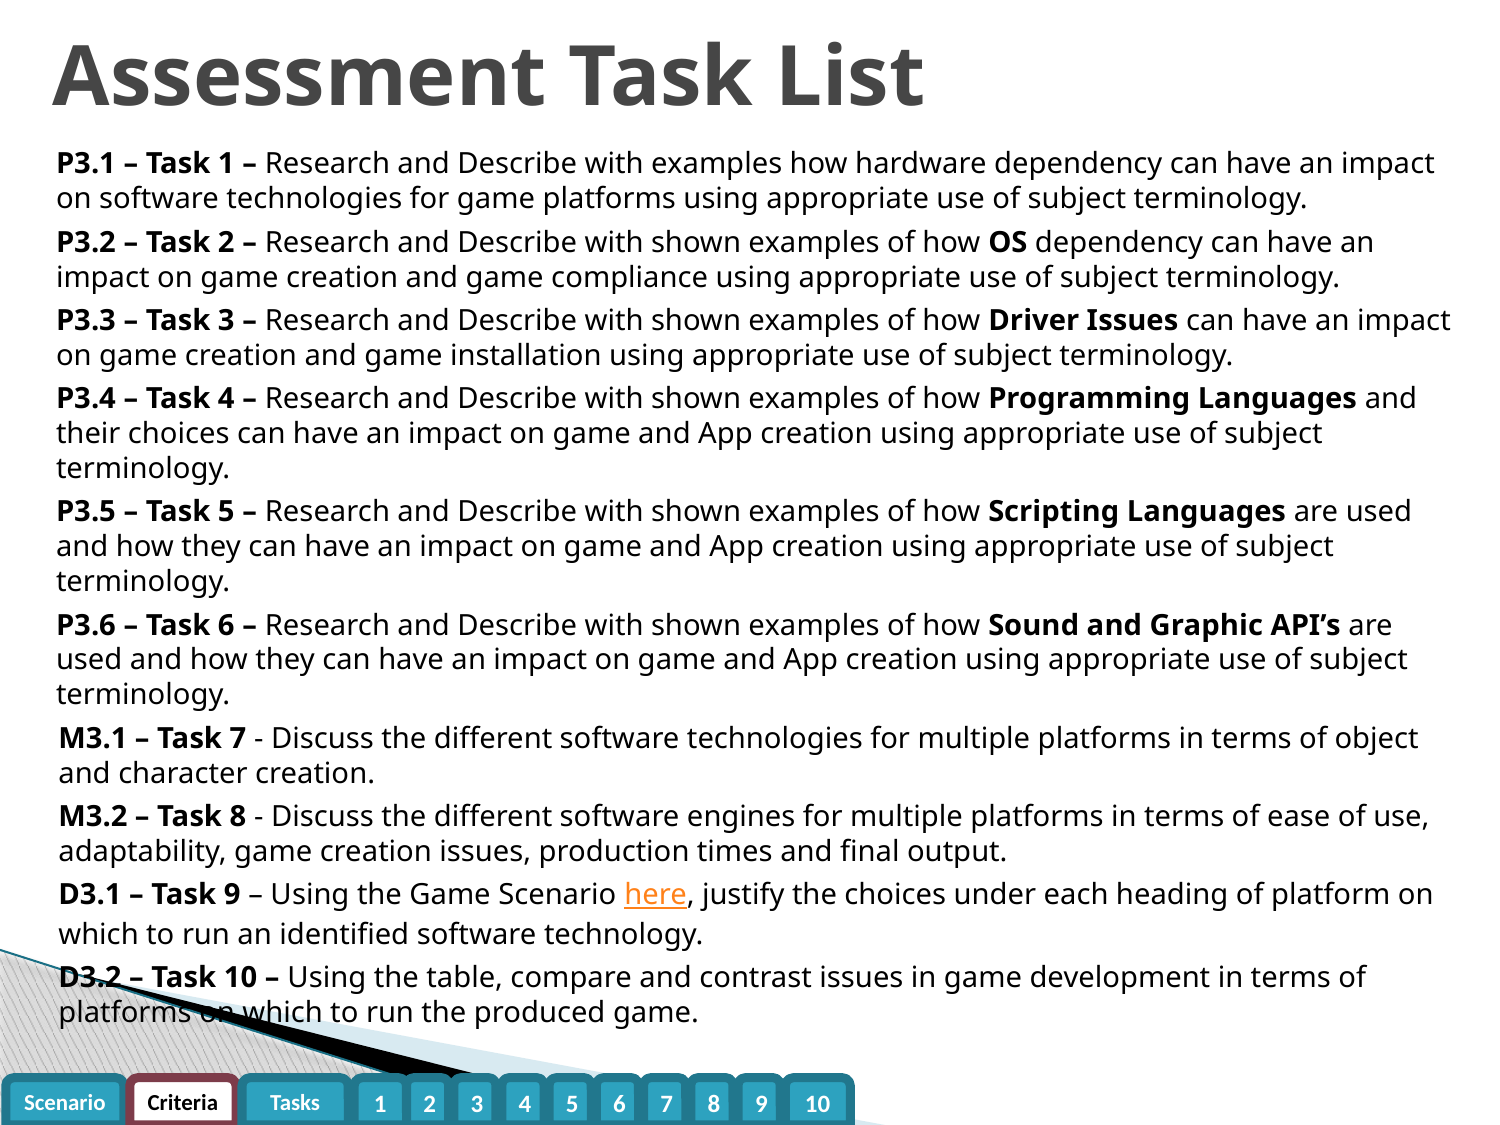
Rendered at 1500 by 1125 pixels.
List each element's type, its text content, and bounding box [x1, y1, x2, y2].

list P3.1 – Task 1 – Research and Describe with examples how hardware dependency can have an impact on software technologies for game platforms using appropriate use of subject terminology. P3.2 – Task 2 – Research and Describe with shown examples of how OS dependency can have an impact on game creation and game compliance using appropriate use of subject terminology. P3.3 – Task 3 – Research and Describe with shown examples of how Driver Issues can have an impact on game creation and game installation using appropriate use of subject terminology. P3.4 – Task 4 – Research and Describe with shown examples of how Programming Languages and their choices can have an impact on game and App creation using appropriate use of subject terminology. P3.5 – Task 5 – Research and Describe with shown examples of how Scripting Languages are used and how they can have an impact on game and App creation using appropriate use of subject terminology. P3.6 – Task 6 – Research and Describe with shown examples of how Sound and Graphic API’s are used and how they can have an impact on game and App creation using appropriate use of subject terminology. M3.1 – Task 7 - Discuss the different software technologies for multiple platforms in terms of object and character creation. M3.2 – Task 8 - Discuss the different software engines for multiple platforms in terms of ease of use, adaptability, game creation issues, production times and final output. D3.1 – Task 9 – Using the Game Scenario here, justify the choices under each heading of platform on which to run an identified software technology. D3.2 – Task 10 – Using the table, compare and contrast issues in game development in terms of platforms on which to run the produced game. [41, 137, 1471, 1035]
title Assessment Task List [37, 19, 1471, 126]
